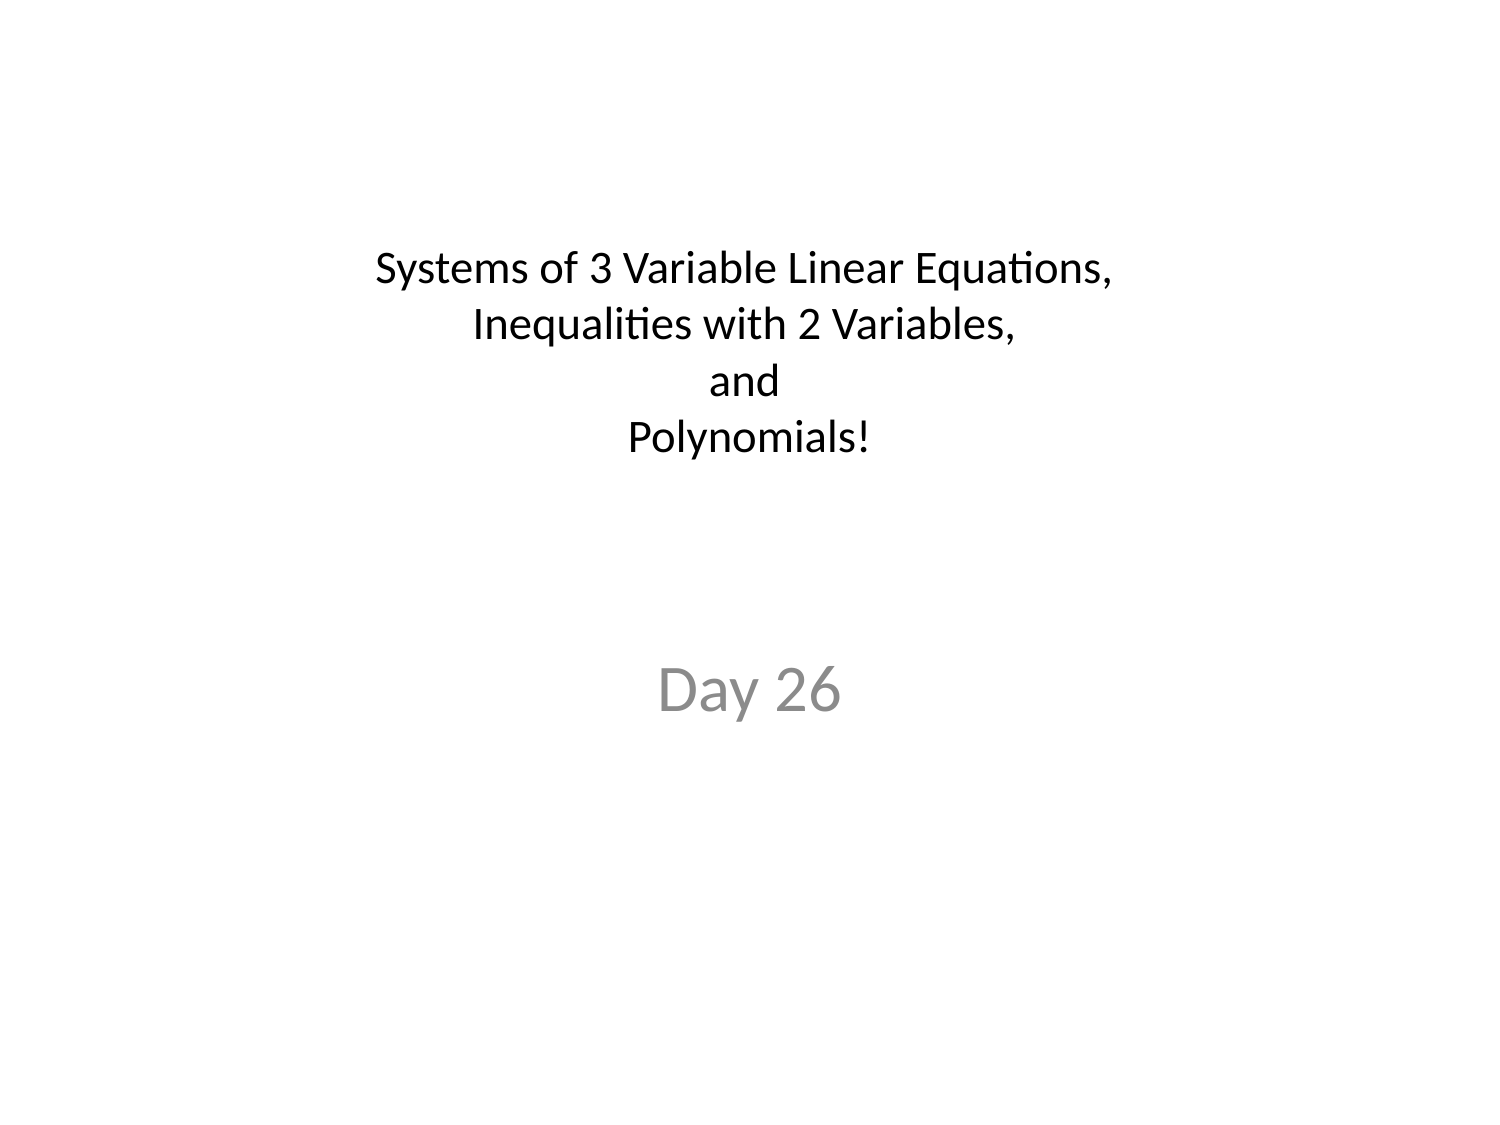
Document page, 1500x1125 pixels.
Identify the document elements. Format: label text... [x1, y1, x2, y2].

subtitle Day 26 [225, 637, 1275, 925]
title Systems of 3 Variable Linear Equations, Inequalities with 2 Variables, and Polynomials! [112, 228, 1388, 470]
